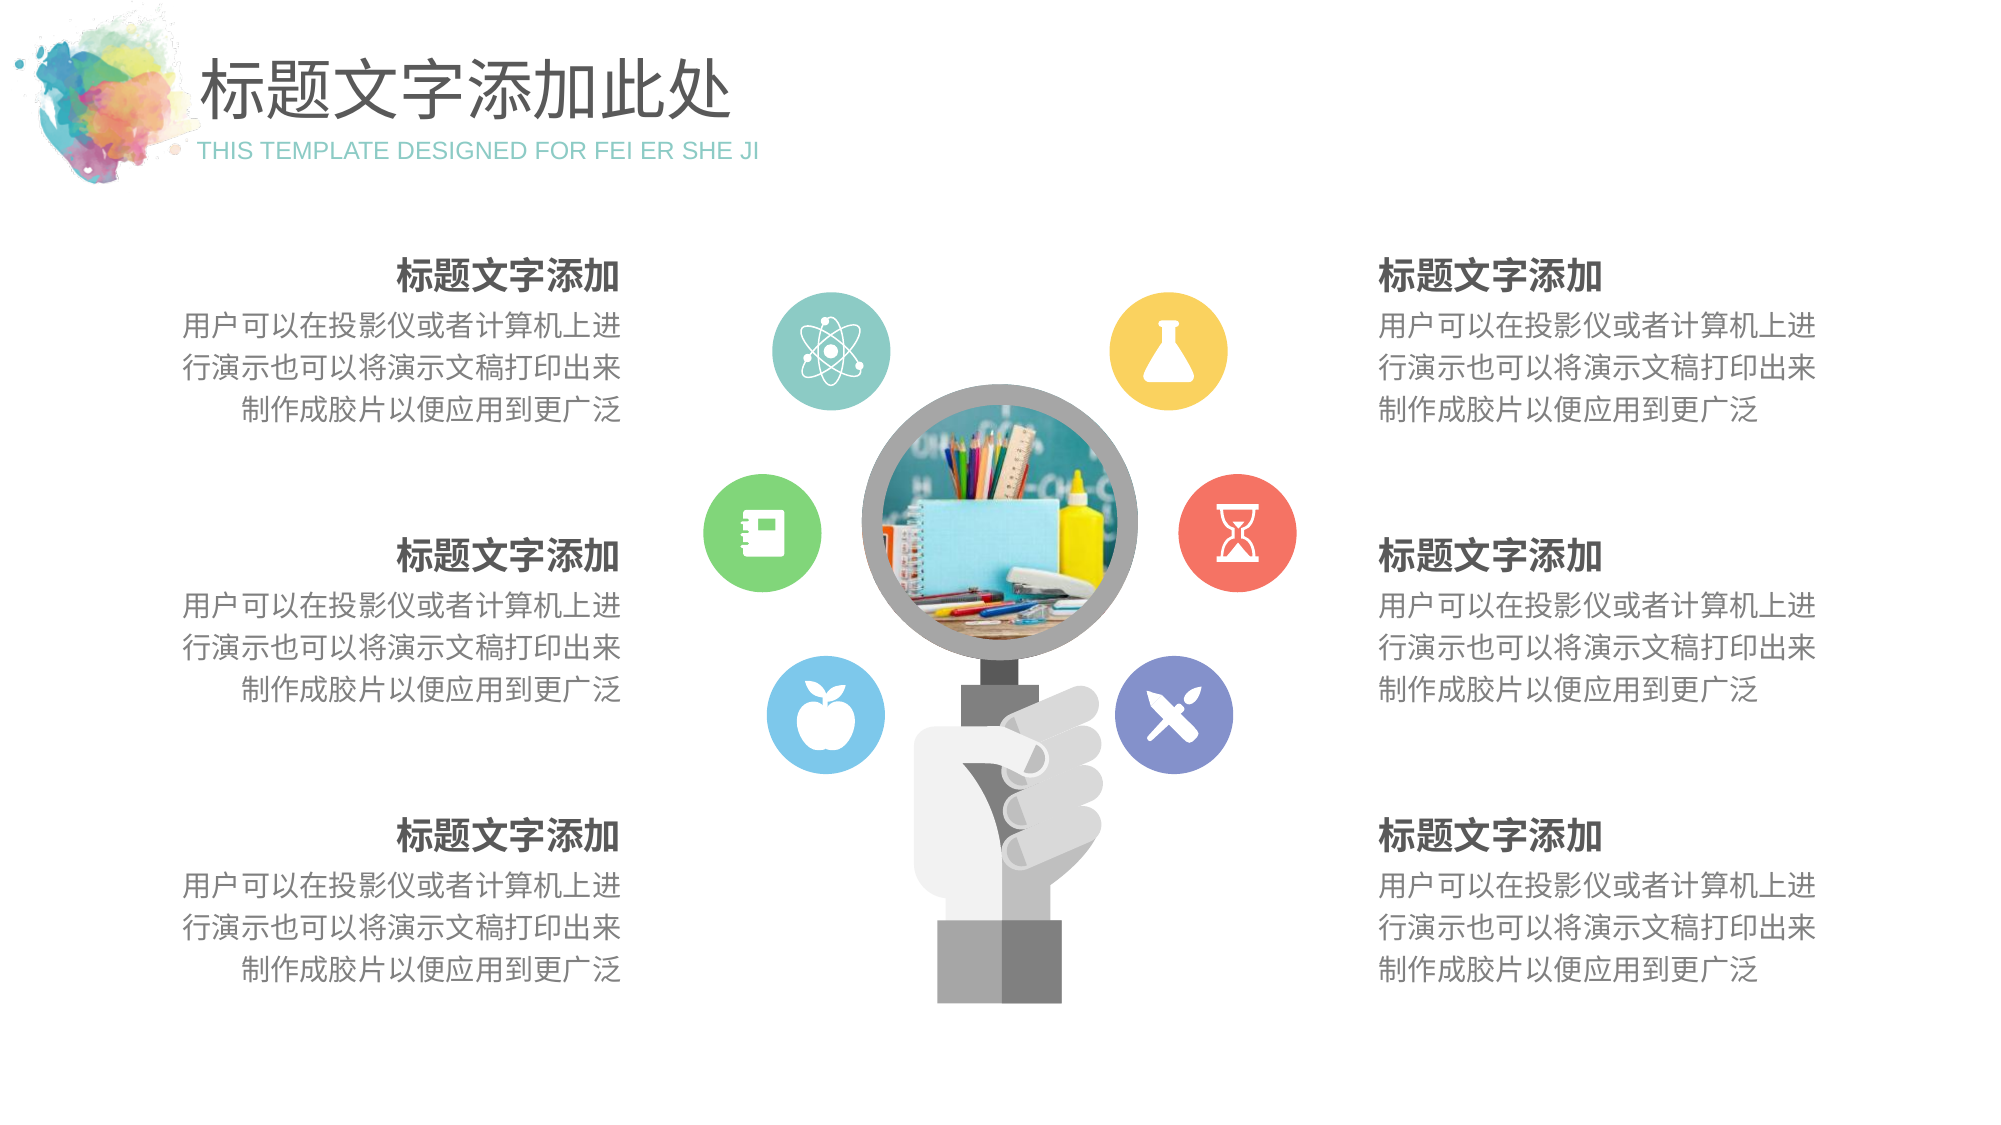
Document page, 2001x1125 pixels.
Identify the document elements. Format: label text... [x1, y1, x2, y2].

text_box 标题文字添加此处 [215, 40, 749, 126]
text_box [1363, 235, 1850, 436]
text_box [150, 235, 637, 436]
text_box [150, 795, 637, 996]
text_box THIS TEMPLATE DESIGNED FOR FEI ER SHE JI [215, 126, 805, 172]
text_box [1363, 795, 1850, 996]
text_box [703, 292, 1297, 1004]
picture [0, 0, 215, 200]
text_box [1363, 515, 1850, 716]
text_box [150, 515, 637, 716]
